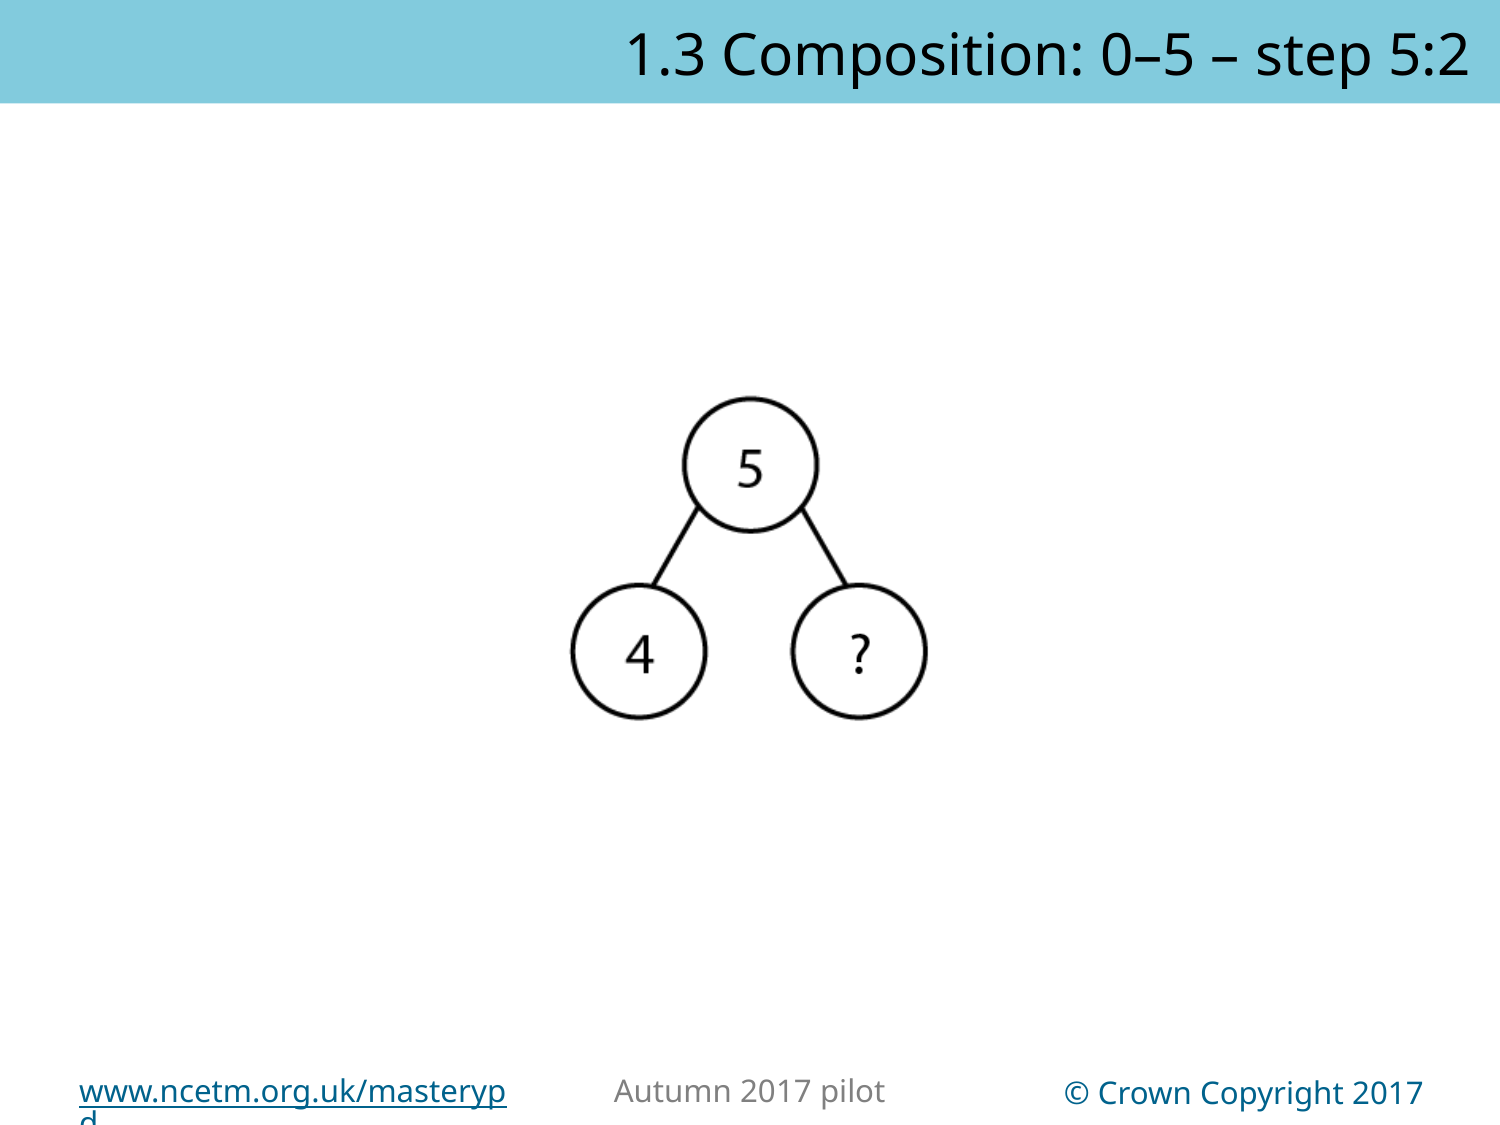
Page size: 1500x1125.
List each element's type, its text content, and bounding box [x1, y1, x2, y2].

picture [525, 377, 963, 748]
list 1.3 Composition: 0–5 – step 5:2 [0, 0, 1500, 104]
